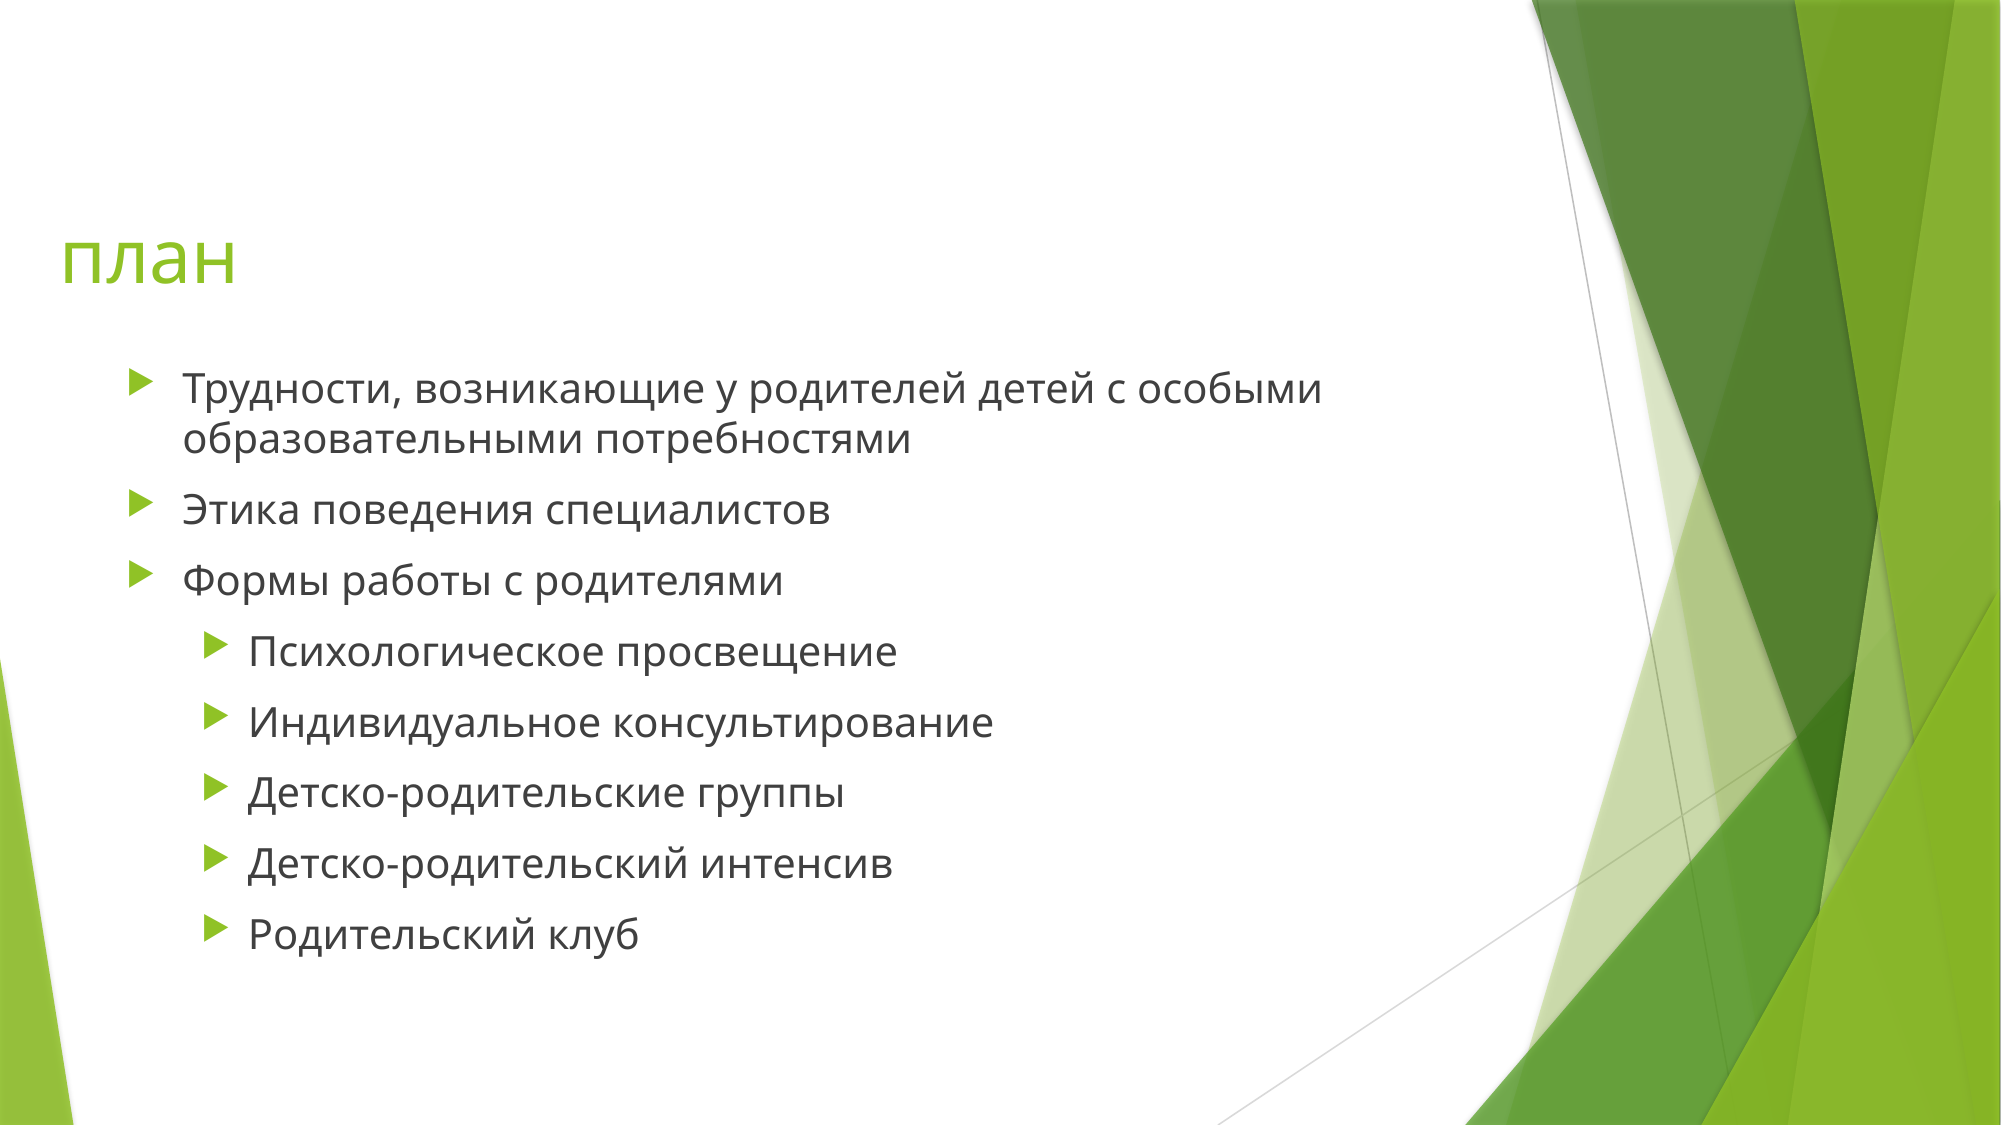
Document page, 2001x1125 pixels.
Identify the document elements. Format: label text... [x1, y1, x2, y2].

title план [44, 200, 1455, 418]
list Трудности, возникающие у родителей детей с особыми образовательными потребностями Этика поведения специалистов Формы работы с родителями Психологическое просвещение Индивидуальное консультирование Детско-родительские группы Детско-родительский интенсив Родительский клуб [111, 354, 1522, 992]
